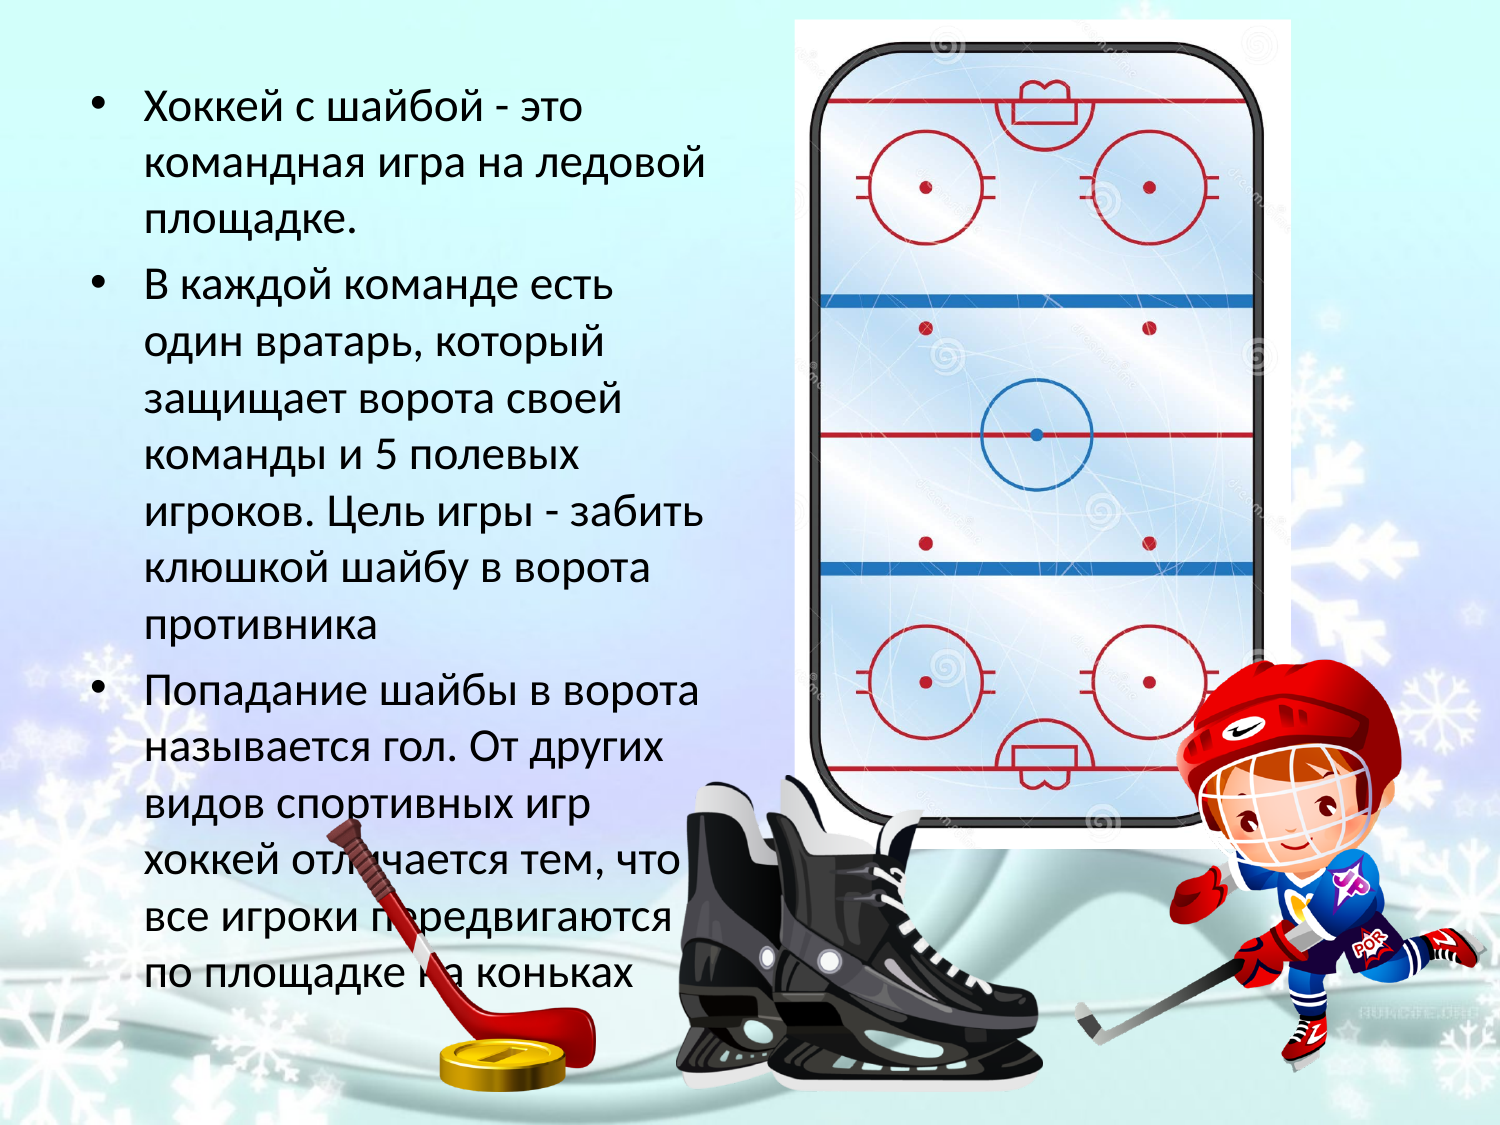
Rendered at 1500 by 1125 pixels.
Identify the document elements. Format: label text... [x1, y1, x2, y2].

list Хоккей с шайбой - это командная игра на ледовой площадке. В каждой команде есть один вратарь, который защищает ворота своей команды и 5 полевых игроков. Цель игры - забить клюшкой шайбу в ворота противника Попадание шайбы в ворота называется гол. От других видов спортивных игр хоккей отличается тем, что все игроки передвигаются по площадке на коньках [75, 66, 738, 1005]
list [627, 185, 1458, 682]
picture [0, 0, 1500, 1125]
